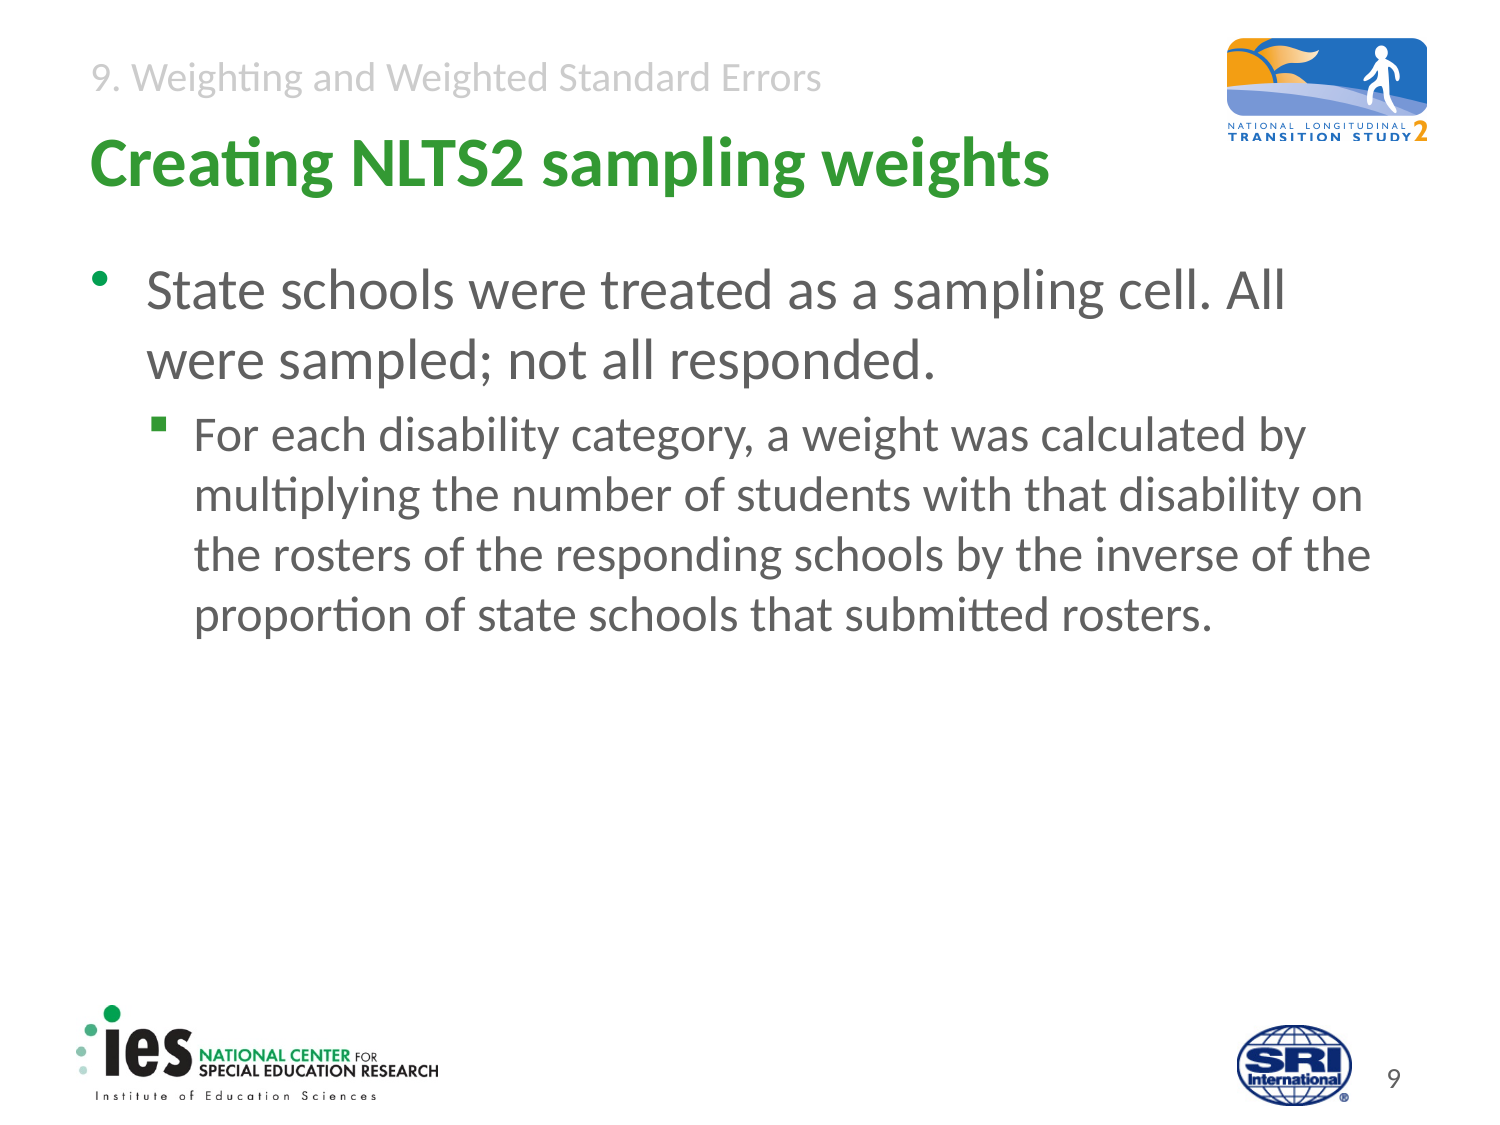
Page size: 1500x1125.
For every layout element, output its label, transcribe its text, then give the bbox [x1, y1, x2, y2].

picture [1237, 1025, 1352, 1106]
slide_number 8 [1312, 1051, 1417, 1125]
list State schools were treated as a sampling cell. All were sampled; not all responded. For each disability category, a weight was calculated by multiplying the number of students with that disability on the rosters of the responding schools by the inverse of the proportion of state schools that submitted rosters. [74, 243, 1426, 987]
picture [76, 1005, 438, 1100]
title Creating NLTS2 sampling weights [74, 90, 1426, 226]
